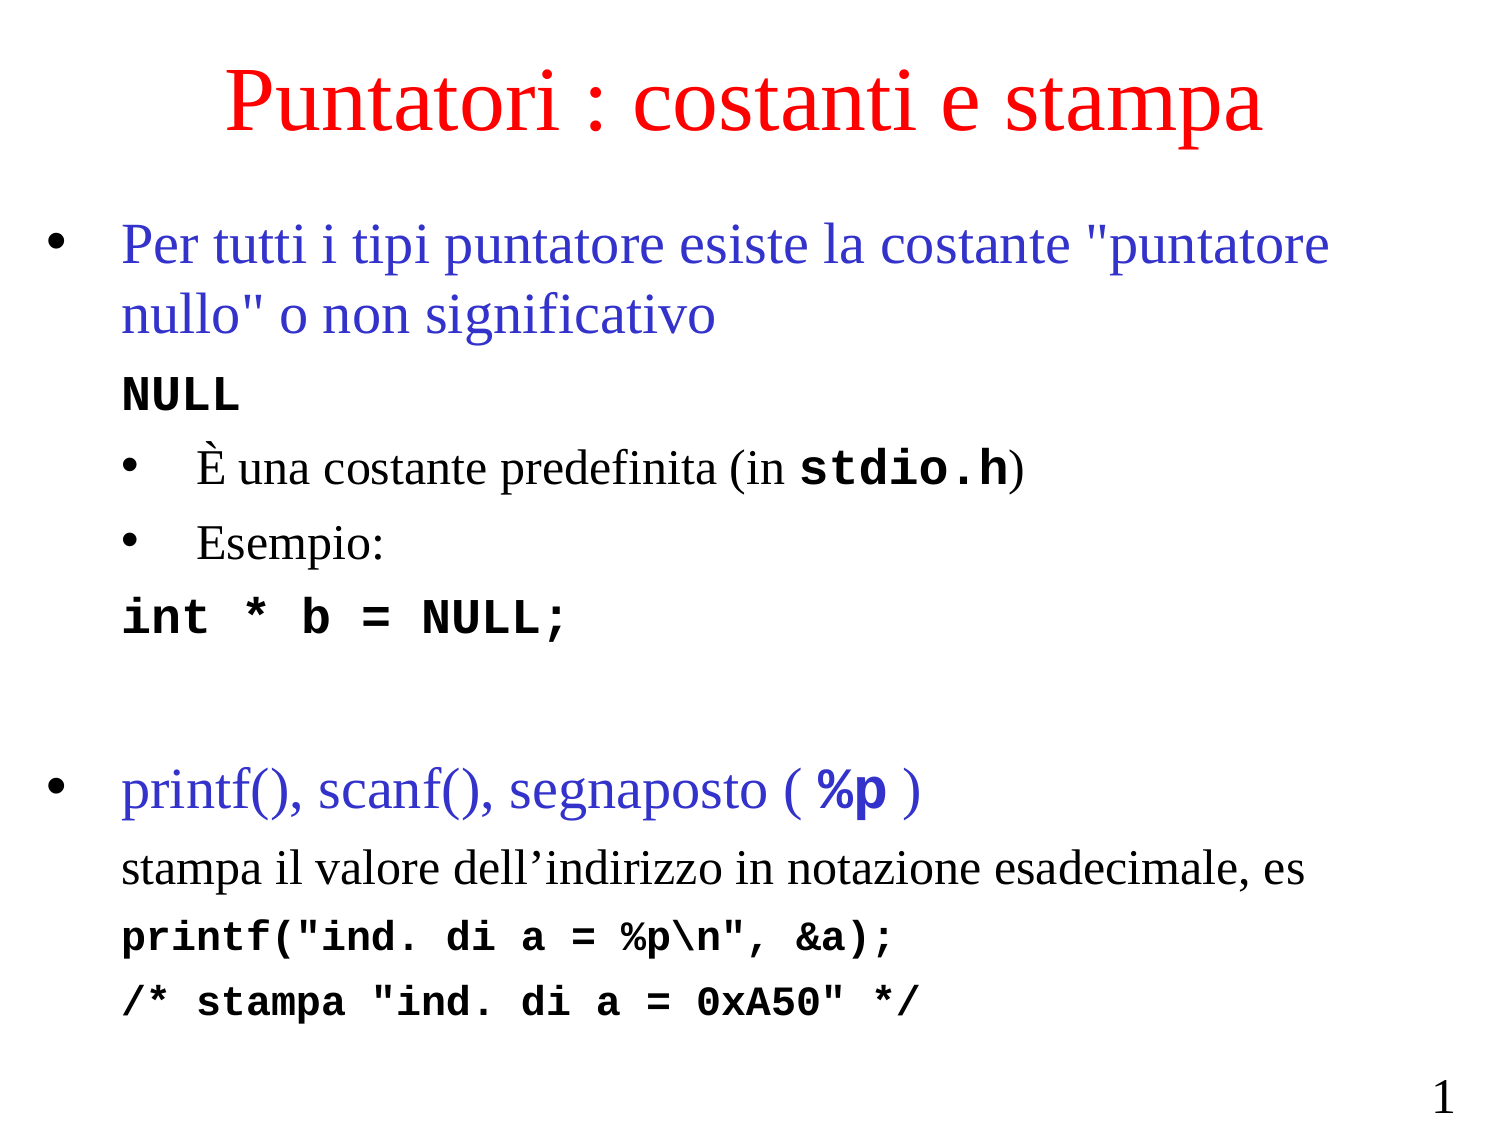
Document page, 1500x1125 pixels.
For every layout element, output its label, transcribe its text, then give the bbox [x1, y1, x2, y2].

list Per tutti i tipi puntatore esiste la costante "puntatore nullo" o non significativo NULL È una costante predefinita (in stdio.h) Esempio: int * b = NULL; printf(), scanf(), segnaposto ( %p ) stampa il valore dell’indirizzo in notazione esadecimale, es printf("ind. di a = %p\n", &a); /* stampa "ind. di a = 0xA50" */ [31, 197, 1353, 1125]
title Puntatori : costanti e stampa [107, 0, 1383, 188]
slide_number 11 [1416, 1056, 1486, 1123]
